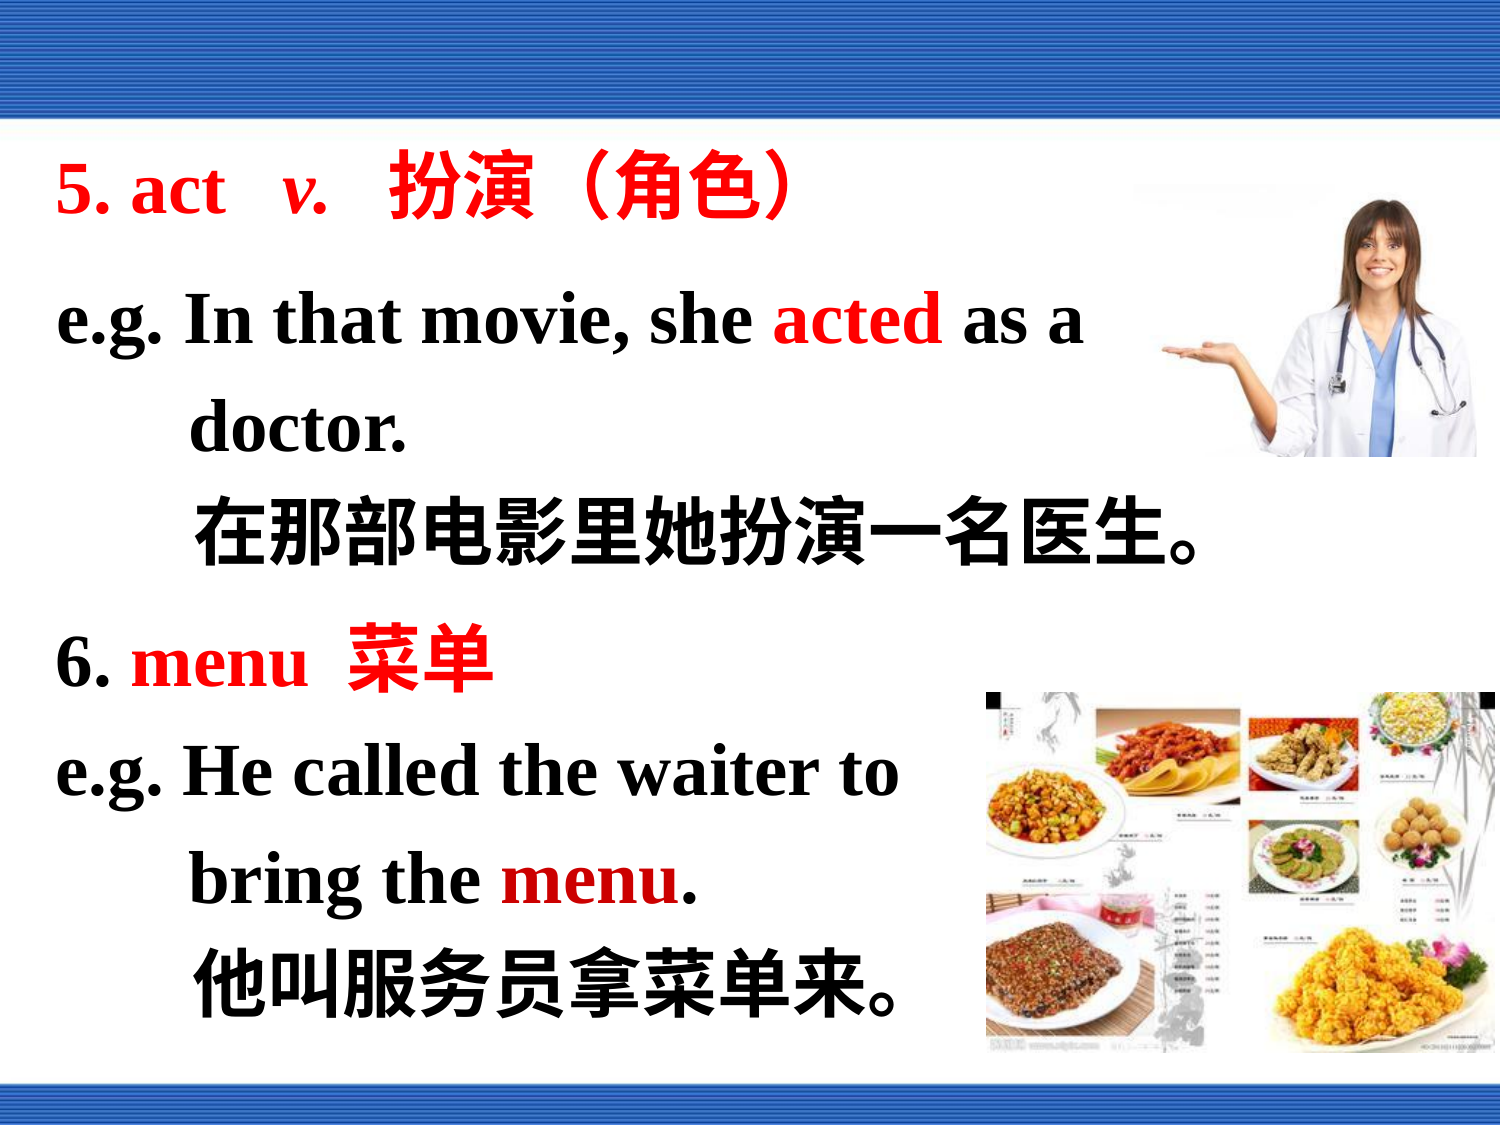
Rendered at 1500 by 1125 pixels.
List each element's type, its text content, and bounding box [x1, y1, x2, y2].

text_box e.g. He called the waiter to bring the menu. 他叫服务员拿菜单来。 [41, 695, 982, 1035]
text_box 5. act v. 扮演（角色） [41, 113, 862, 237]
text_box e.g. In that movie, she acted as a doctor. 在那部电影里她扮演一名医生。 [41, 243, 1282, 582]
picture [0, 0, 1500, 1125]
text_box 6. menu 菜单 [41, 586, 591, 695]
